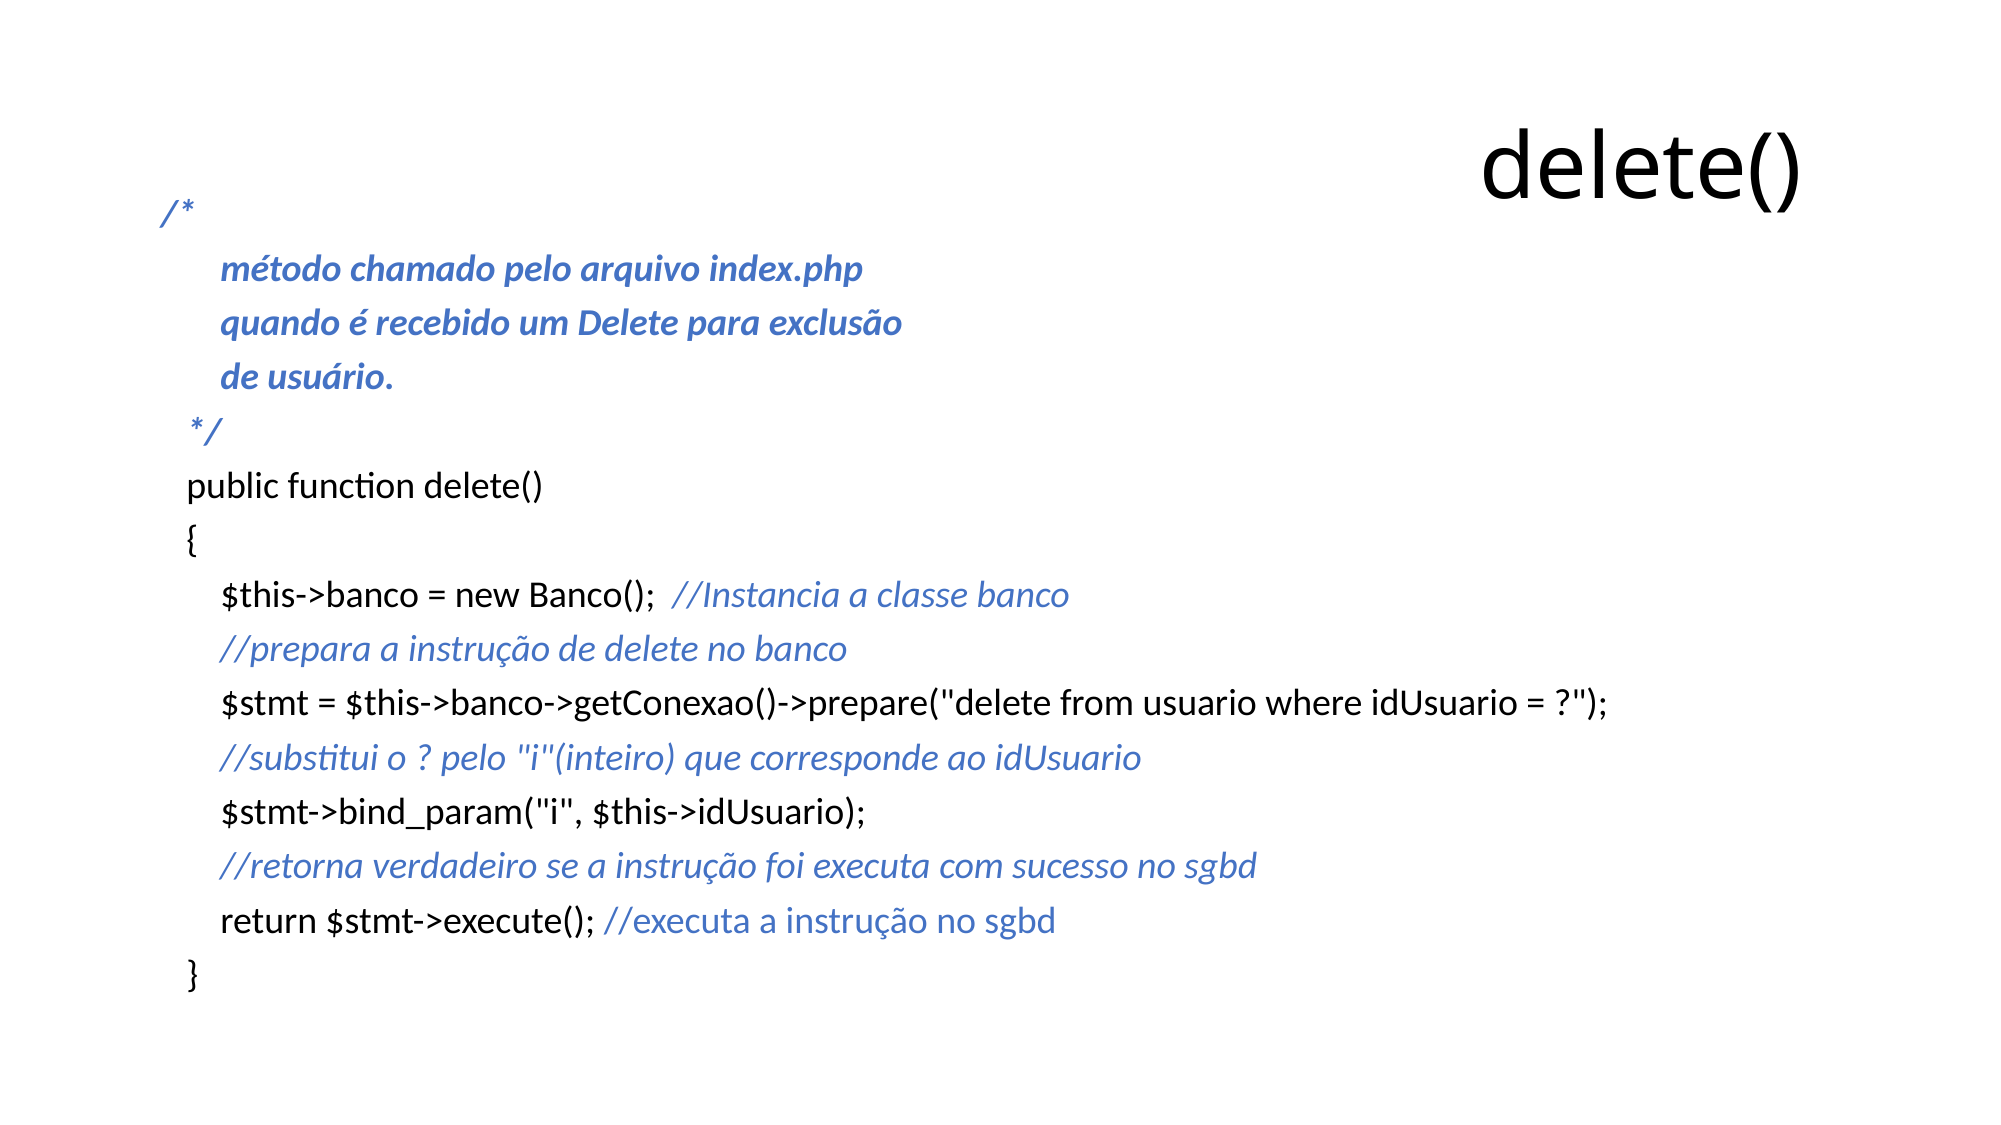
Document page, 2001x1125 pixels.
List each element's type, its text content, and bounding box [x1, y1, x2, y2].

list /* método chamado pelo arquivo index.php quando é recebido um Delete para exclusão de usuário. */ public function delete() { $this->banco = new Banco(); //Instancia a classe banco //prepara a instrução de delete no banco $stmt = $this->banco->getConexao()->prepare("delete from usuario where idUsuario = ?"); //substitui o ? pelo "i"(inteiro) que corresponde ao idUsuario $stmt->bind_param("i", $this->idUsuario); //retorna verdadeiro se a instrução foi executa com sucesso no sgbd return $stmt->execute(); //executa a instrução no sgbd } [137, 186, 1863, 1014]
title delete() [1464, 59, 1863, 186]
